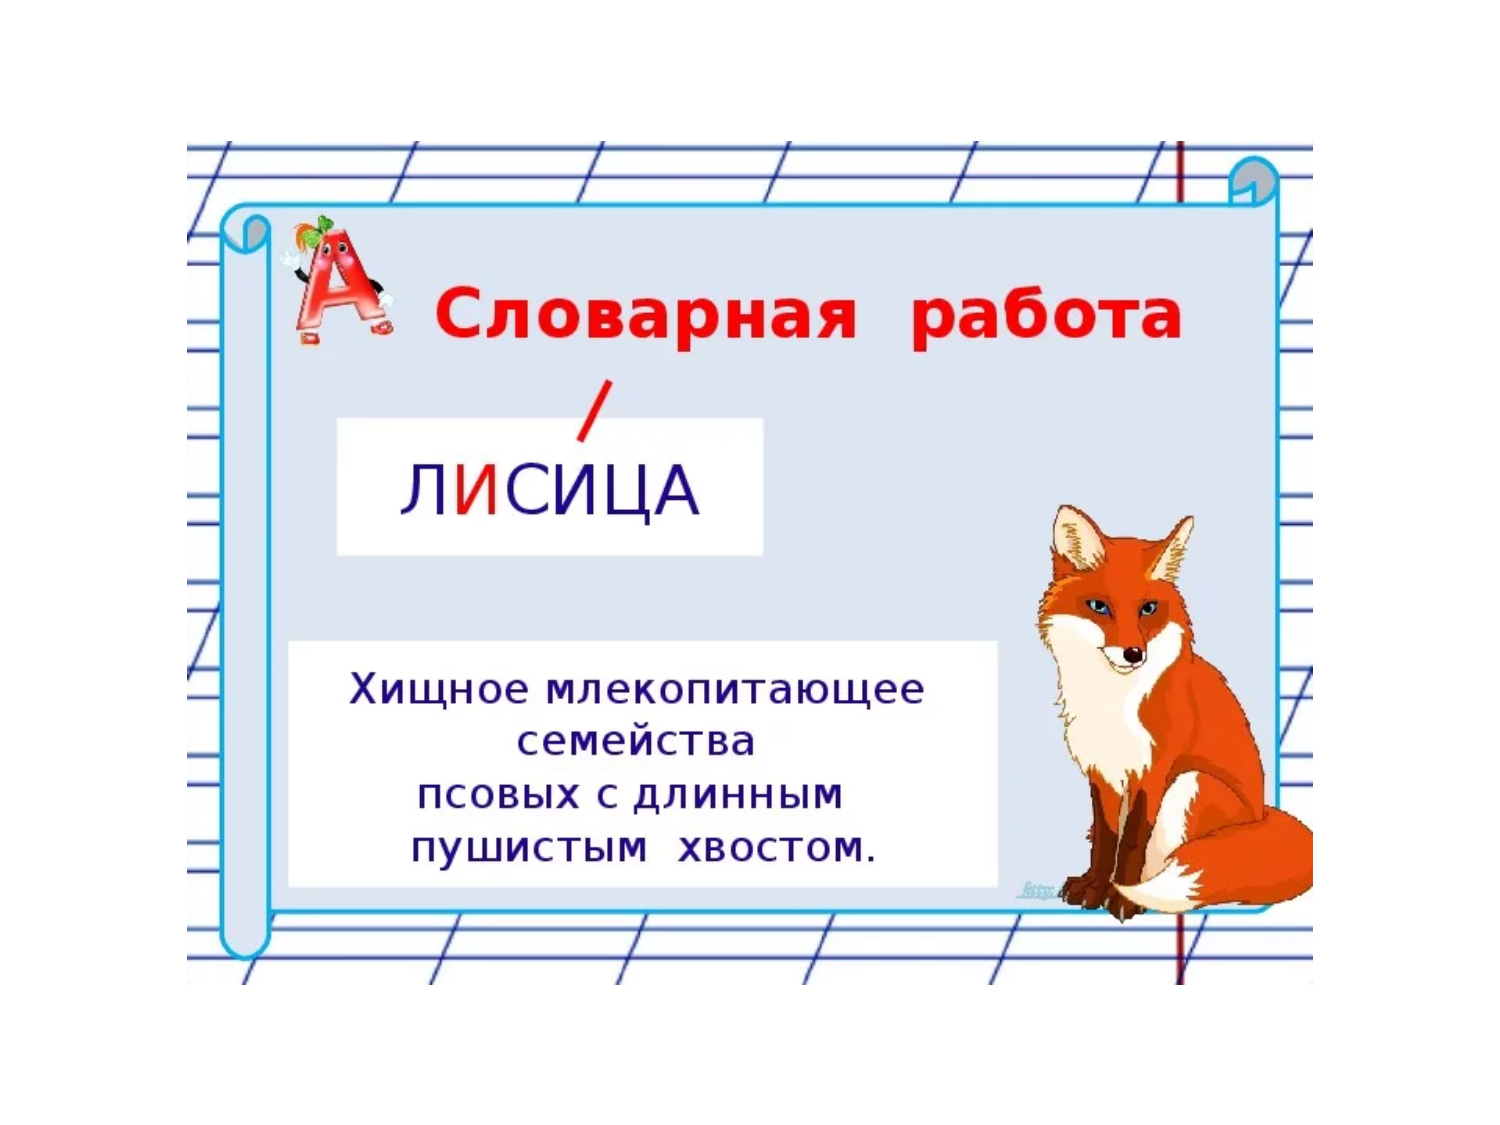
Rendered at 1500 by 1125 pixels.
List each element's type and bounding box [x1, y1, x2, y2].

picture [187, 140, 1313, 986]
